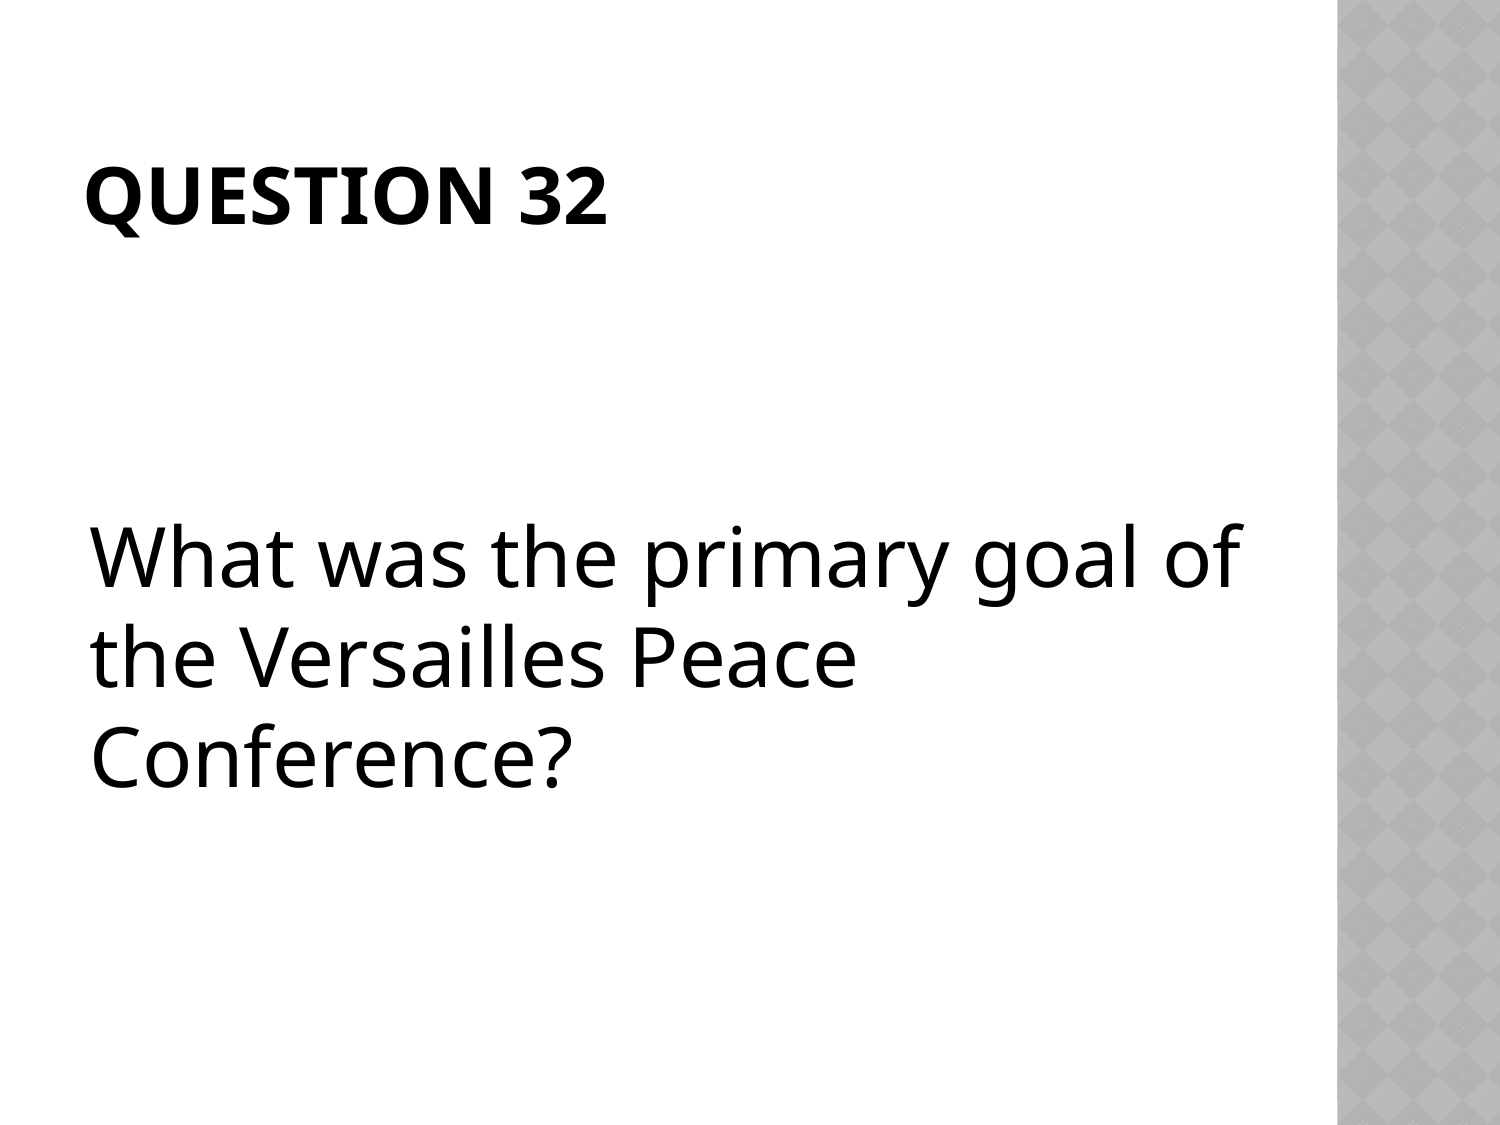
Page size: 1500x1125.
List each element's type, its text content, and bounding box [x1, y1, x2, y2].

list What was the primary goal of the Versailles Peace Conference? [75, 264, 1263, 1059]
title Question 32 [75, 52, 1263, 240]
